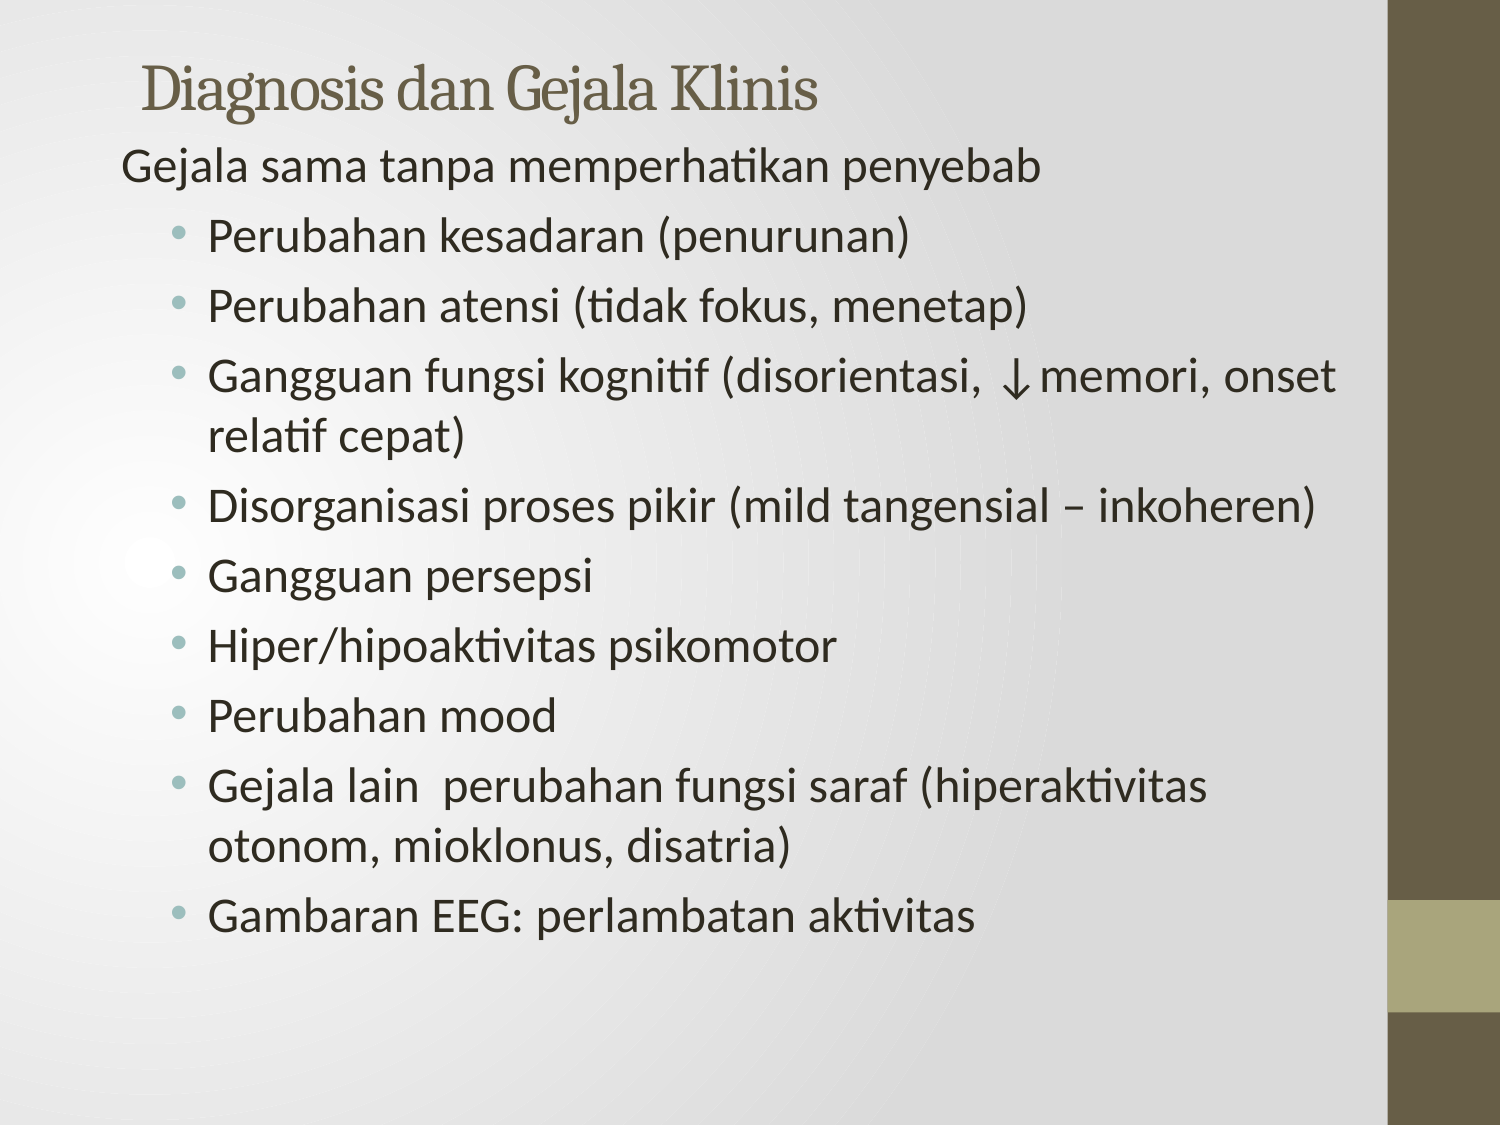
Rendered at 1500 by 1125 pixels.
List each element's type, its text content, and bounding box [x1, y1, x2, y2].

list Gejala sama tanpa memperhatikan penyebab Perubahan kesadaran (penurunan) Perubahan atensi (tidak fokus, menetap) Gangguan fungsi kognitif (disorientasi, ↓memori, onset relatif cepat) Disorganisasi proses pikir (mild tangensial – inkoheren) Gangguan persepsi Hiper/hipoaktivitas psikomotor Perubahan mood Gejala lain perubahan fungsi saraf (hiperaktivitas otonom, mioklonus, disatria) Gambaran EEG: perlambatan aktivitas [87, 125, 1388, 1075]
title Diagnosis dan Gejala Klinis [125, 24, 1075, 125]
